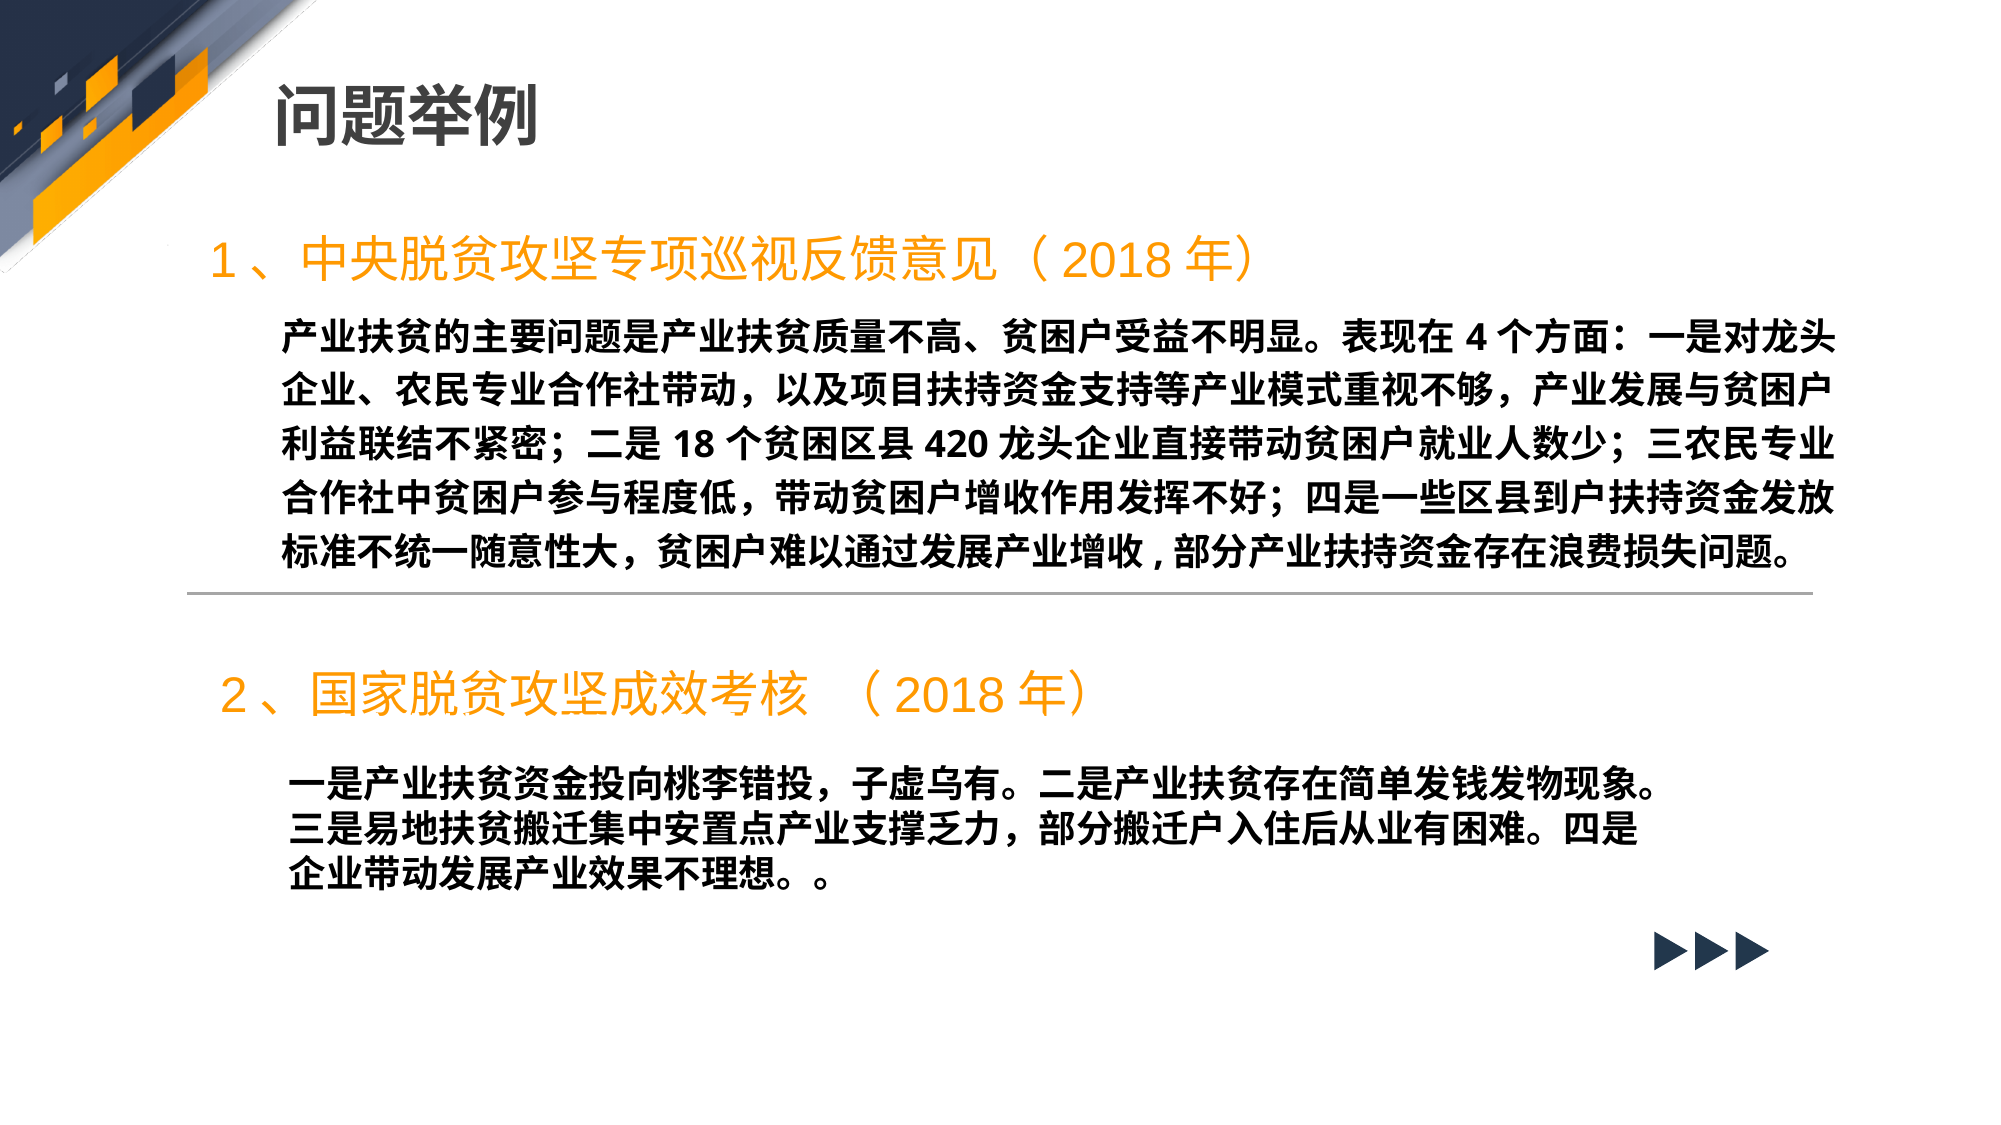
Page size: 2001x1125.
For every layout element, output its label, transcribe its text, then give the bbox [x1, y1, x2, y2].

text_box 1、中央脱贫攻坚专项巡视反馈意见（2018年） [330, 220, 1311, 295]
text_box 问题举例 [330, 74, 926, 155]
text_box 一是产业扶贫资金投向桃李错投，子虚乌有。二是产业扶贫存在简单发钱发物现象。三是易地扶贫搬迁集中安置点产业支撑乏力，部分搬迁户入住后从业有困难。四是企业带动发展产业效果不理想。。产业扶贫存在简单发钱发物的现象 [273, 752, 1655, 903]
text_box 产产业业扶产业贫资金投向桃李错乱、子虚乌有产业扶贫资金投向桃李错乱、子虚乌有 [312, 692, 1815, 756]
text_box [1654, 931, 1770, 971]
text_box 2、国家脱贫攻坚成效考核 （2018年） [204, 654, 1133, 730]
text_box 产业扶贫的主要问题是产业扶贫质量不高、贫困户受益不明显。表现在4个方面：一是对龙头企业、农民专业合作社带动，以及项目扶持资金支持等产业模式重视不够，产业发展与贫困户利益联结不紧密；二是18个贫困区县420龙头企业直接带动贫困户就业人数少；三农民专业合作社中贫困户参与程度低，带动贫困户增收作用发挥不好；四是一些区县到户扶持资金发放标准不统一随意性大，贫困户难以通过发展产业增收,部分产业扶持资金存在浪费损失问题。 [266, 295, 1852, 629]
picture [0, 0, 388, 330]
